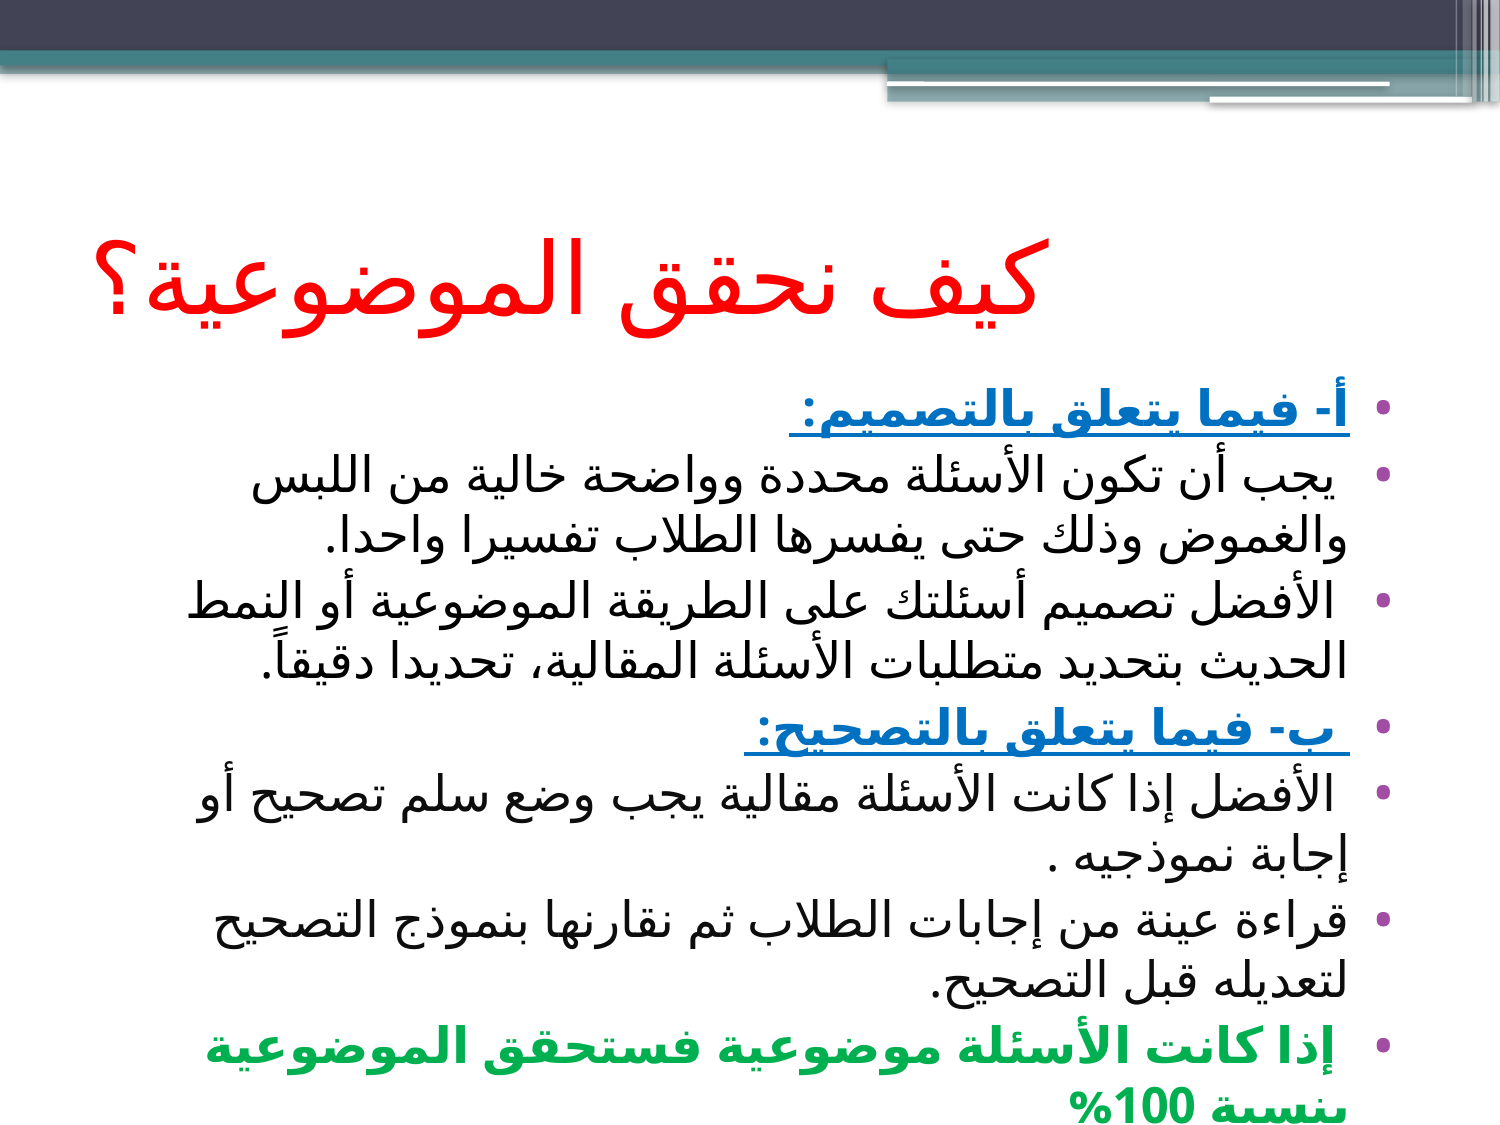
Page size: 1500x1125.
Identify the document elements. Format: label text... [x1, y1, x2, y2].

title كيف نحقق الموضوعية؟ [75, 187, 1425, 363]
list أ- فيما يتعلق بالتصميم: يجب أن تكون الأسئلة محددة وواضحة خالية من اللبس والغموض وذلك حتى يفسرها الطلاب تفسيرا واحدا. الأفضل تصميم أسئلتك على الطريقة الموضوعية أو النمط الحديث بتحديد متطلبات الأسئلة المقالية، تحديدا دقيقاً. ب- فيما يتعلق بالتصحيح: الأفضل إذا كانت الأسئلة مقالية يجب وضع سلم تصحيح أو إجابة نموذجيه . قراءة عينة من إجابات الطلاب ثم نقارنها بنموذج التصحيح لتعديله قبل التصحيح. إذا كانت الأسئلة موضوعية فستحقق الموضوعية بنسبة 100% [75, 368, 1425, 1079]
